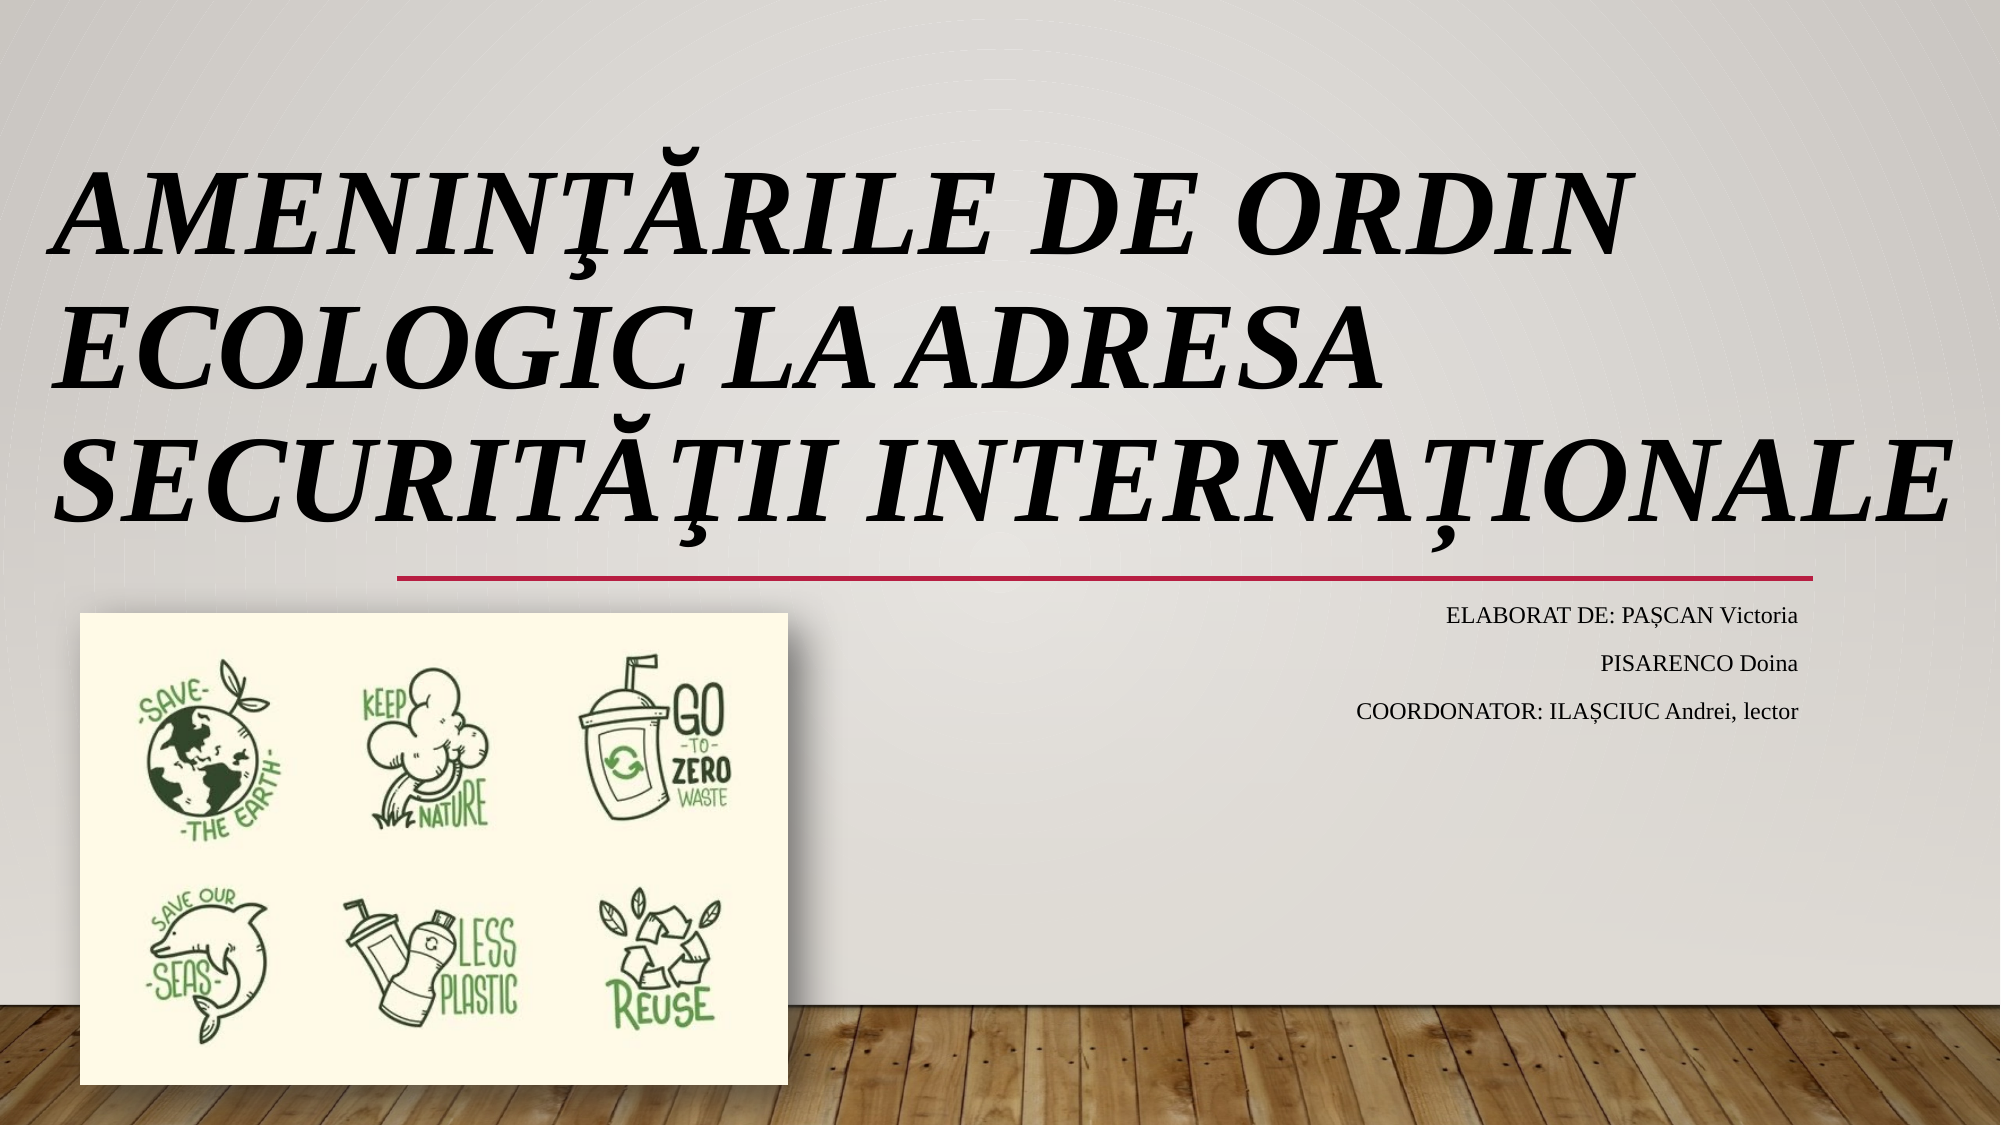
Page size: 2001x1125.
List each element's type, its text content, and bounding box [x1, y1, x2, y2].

subtitle Elaborat de: Pașcan Victoria Pisarenco Doina Coordonator: ILAȘCIUC Andrei, lector [396, 579, 1814, 740]
title ameninţările de ordin ecologic la adresa securităţii internaționale [37, 131, 1976, 549]
picture [0, 613, 2000, 1125]
